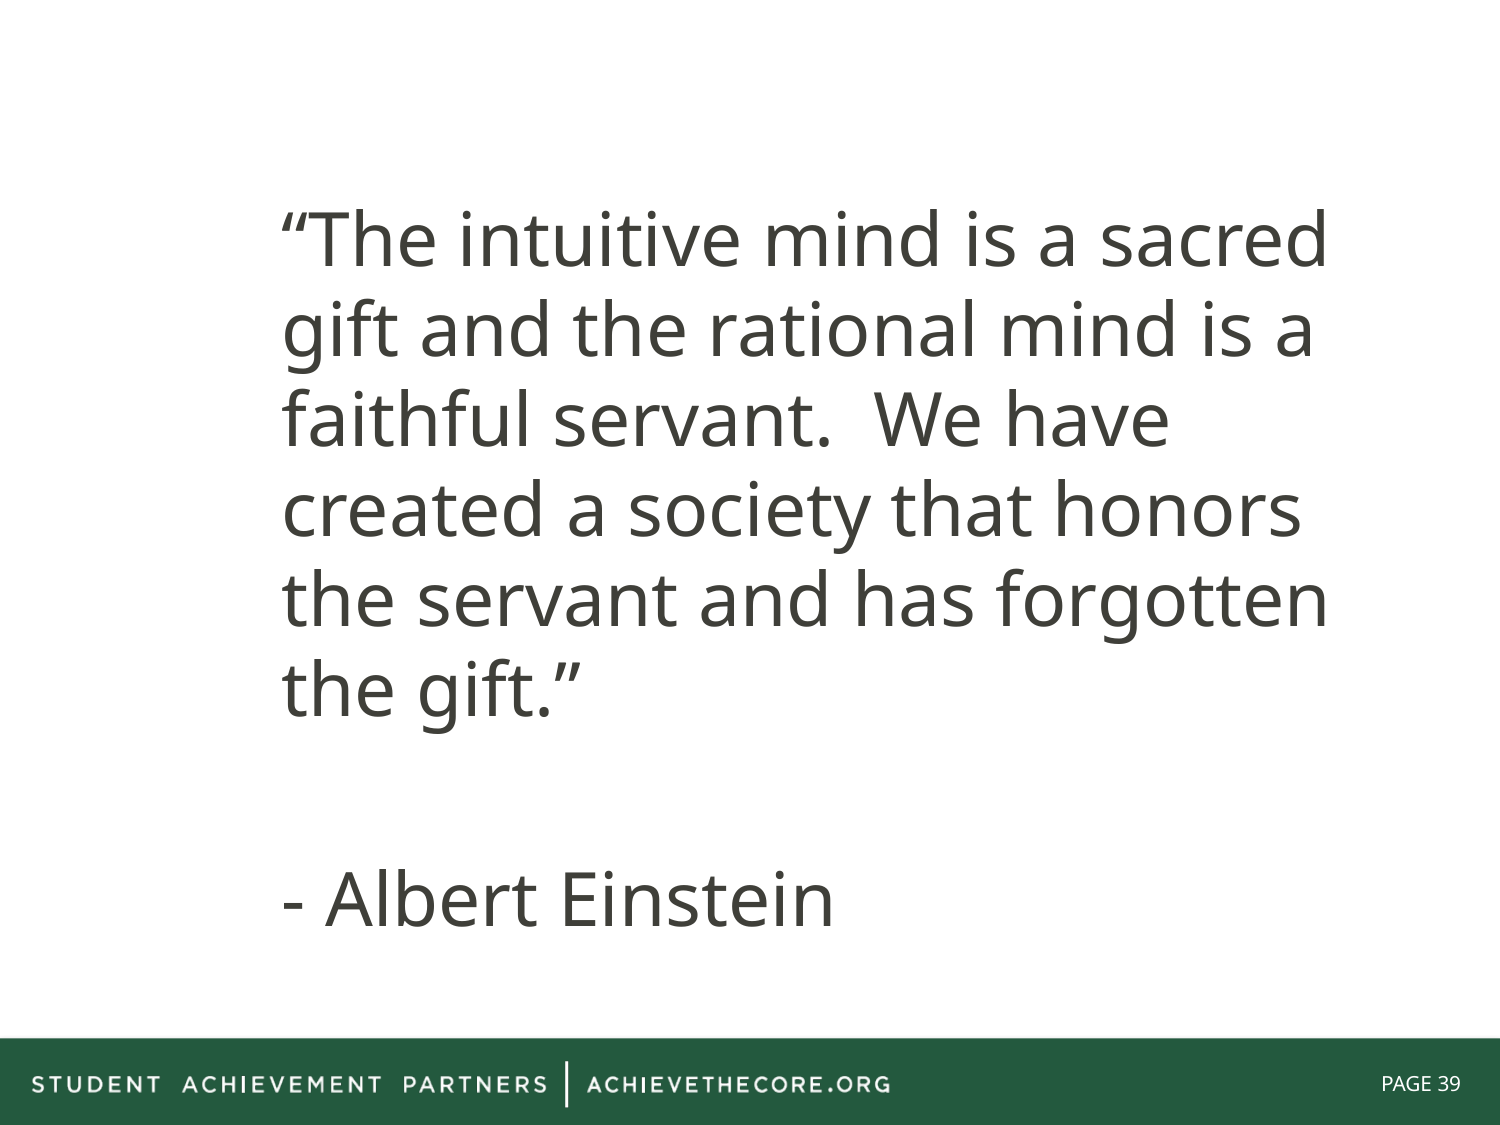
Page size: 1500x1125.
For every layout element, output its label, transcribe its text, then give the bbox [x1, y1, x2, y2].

list “The intuitive mind is a sacred gift and the rational mind is a faithful servant. We have created a society that honors the servant and has forgotten the gift.” - Albert Einstein [266, 184, 1384, 927]
